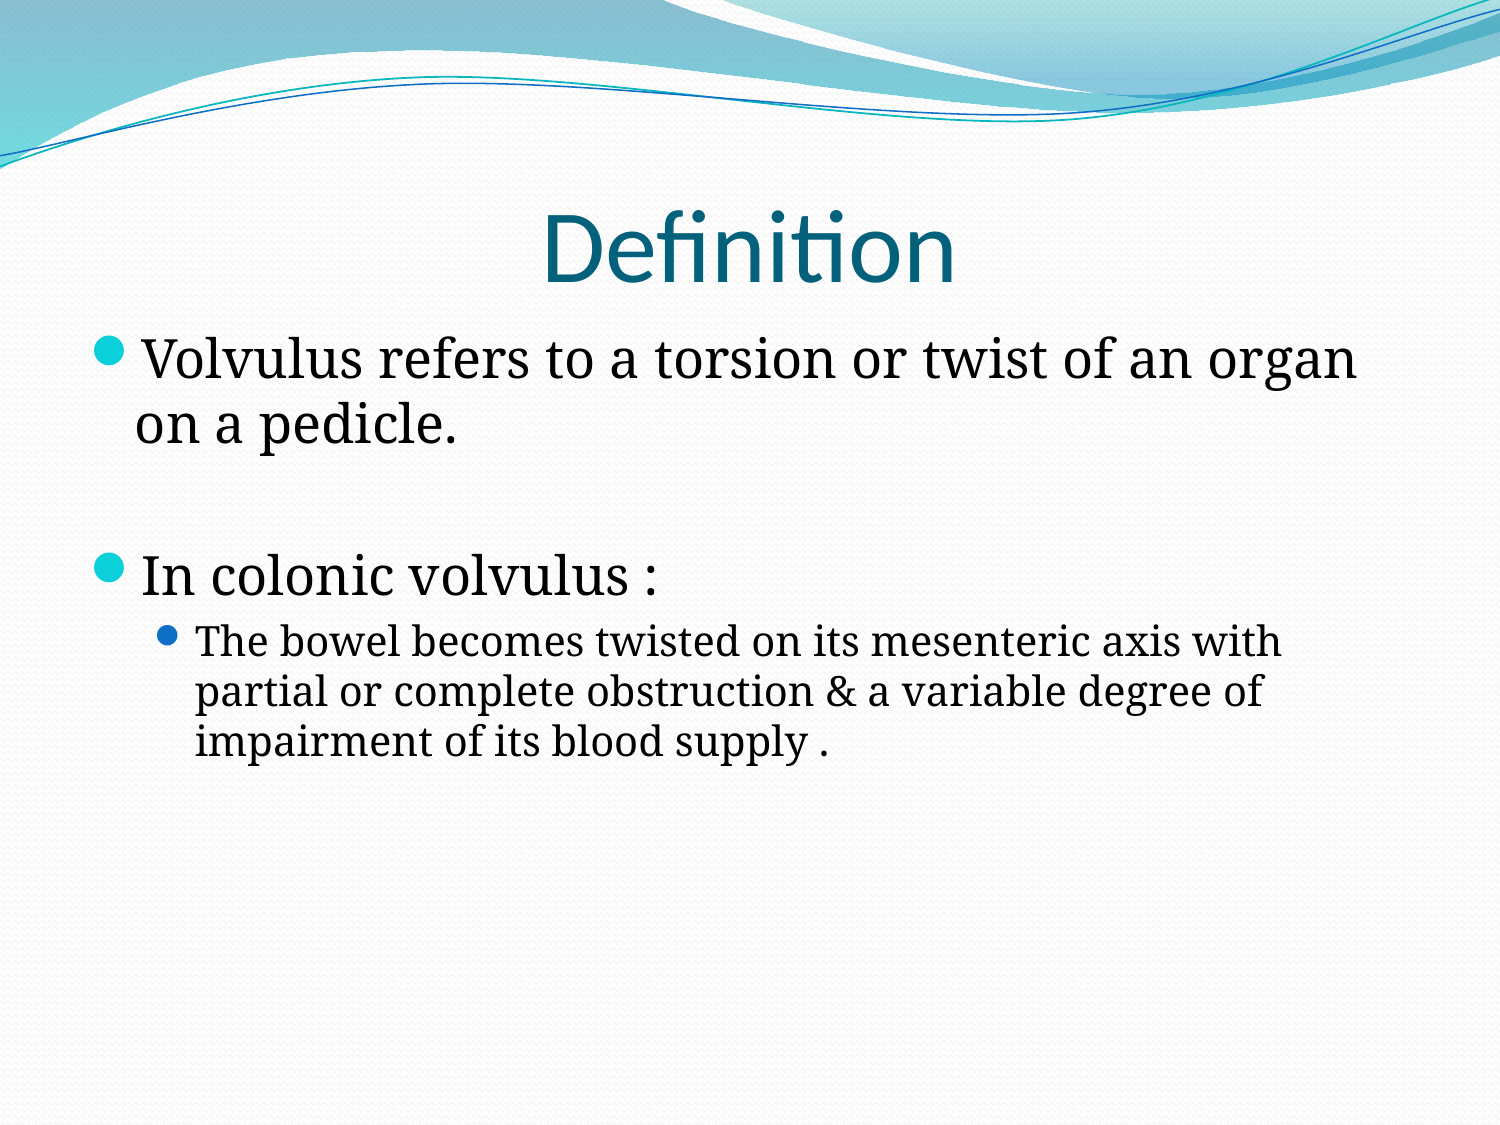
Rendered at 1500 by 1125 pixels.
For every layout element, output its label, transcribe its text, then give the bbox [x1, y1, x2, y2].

list Volvulus refers to a torsion or twist of an organ on a pedicle. In colonic volvulus : The bowel becomes twisted on its mesenteric axis with partial or complete obstruction & a variable degree of impairment of its blood supply . [75, 317, 1425, 1038]
title Definition [75, 115, 1425, 303]
